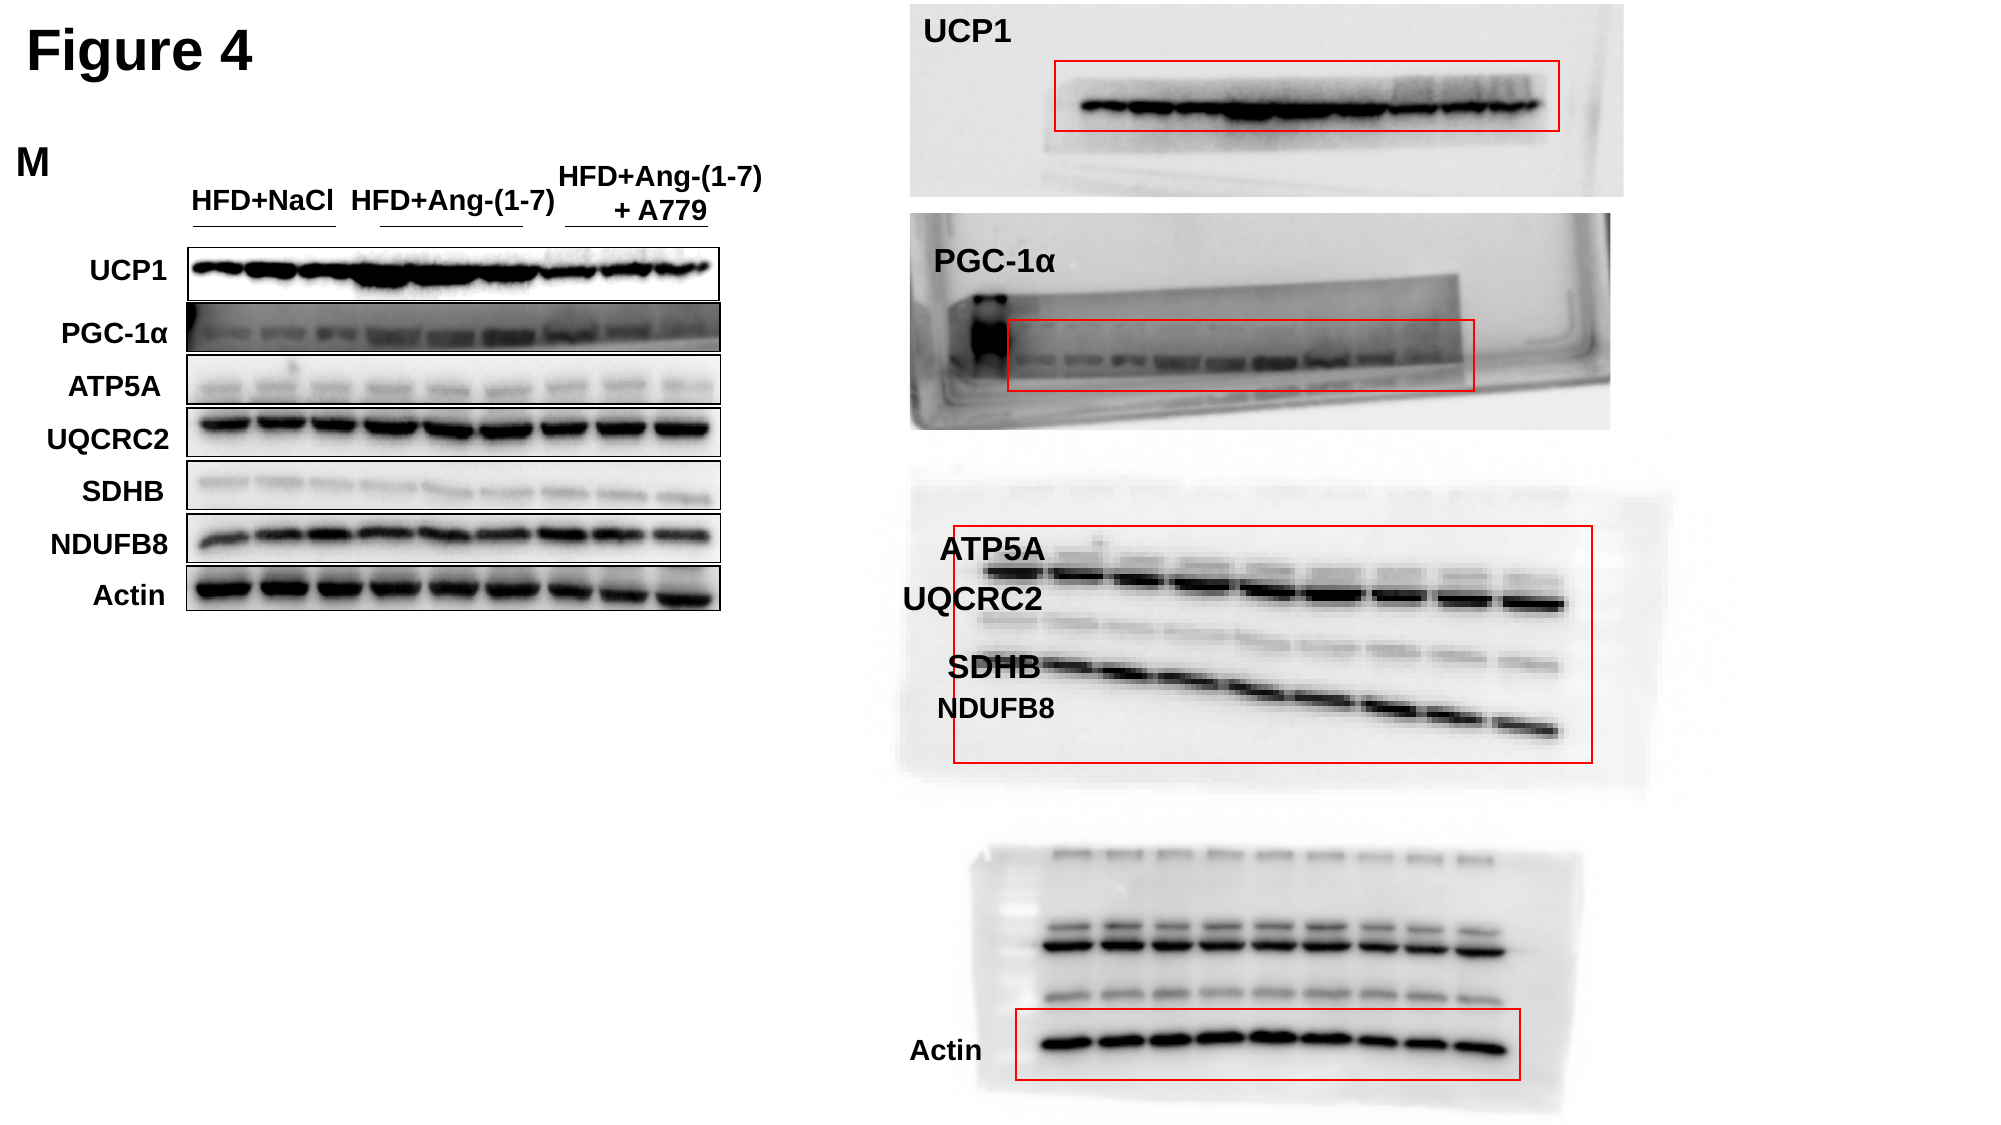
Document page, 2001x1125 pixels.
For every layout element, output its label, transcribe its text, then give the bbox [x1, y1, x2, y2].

text_box UCP1 [74, 243, 199, 294]
picture [187, 514, 720, 562]
text_box PGC-1α [46, 307, 186, 358]
picture [187, 303, 720, 351]
text_box UQCRC2 [31, 413, 195, 463]
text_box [864, 4, 1743, 1125]
text_box ATP5A [53, 359, 189, 410]
picture [187, 566, 720, 610]
text_box Actin [77, 568, 192, 619]
picture [187, 408, 720, 456]
text_box NDUFB8 [35, 518, 185, 569]
text_box HFD+Ang-(1-7) + A779 [513, 149, 808, 235]
picture [187, 355, 720, 404]
text_box M [0, 127, 96, 193]
text_box SDHB [67, 465, 192, 515]
picture [187, 461, 720, 509]
picture [188, 248, 719, 300]
text_box HFD+NaCl HFD+Ang-(1-7) [160, 173, 585, 247]
text_box Figure 4 [11, 4, 310, 90]
